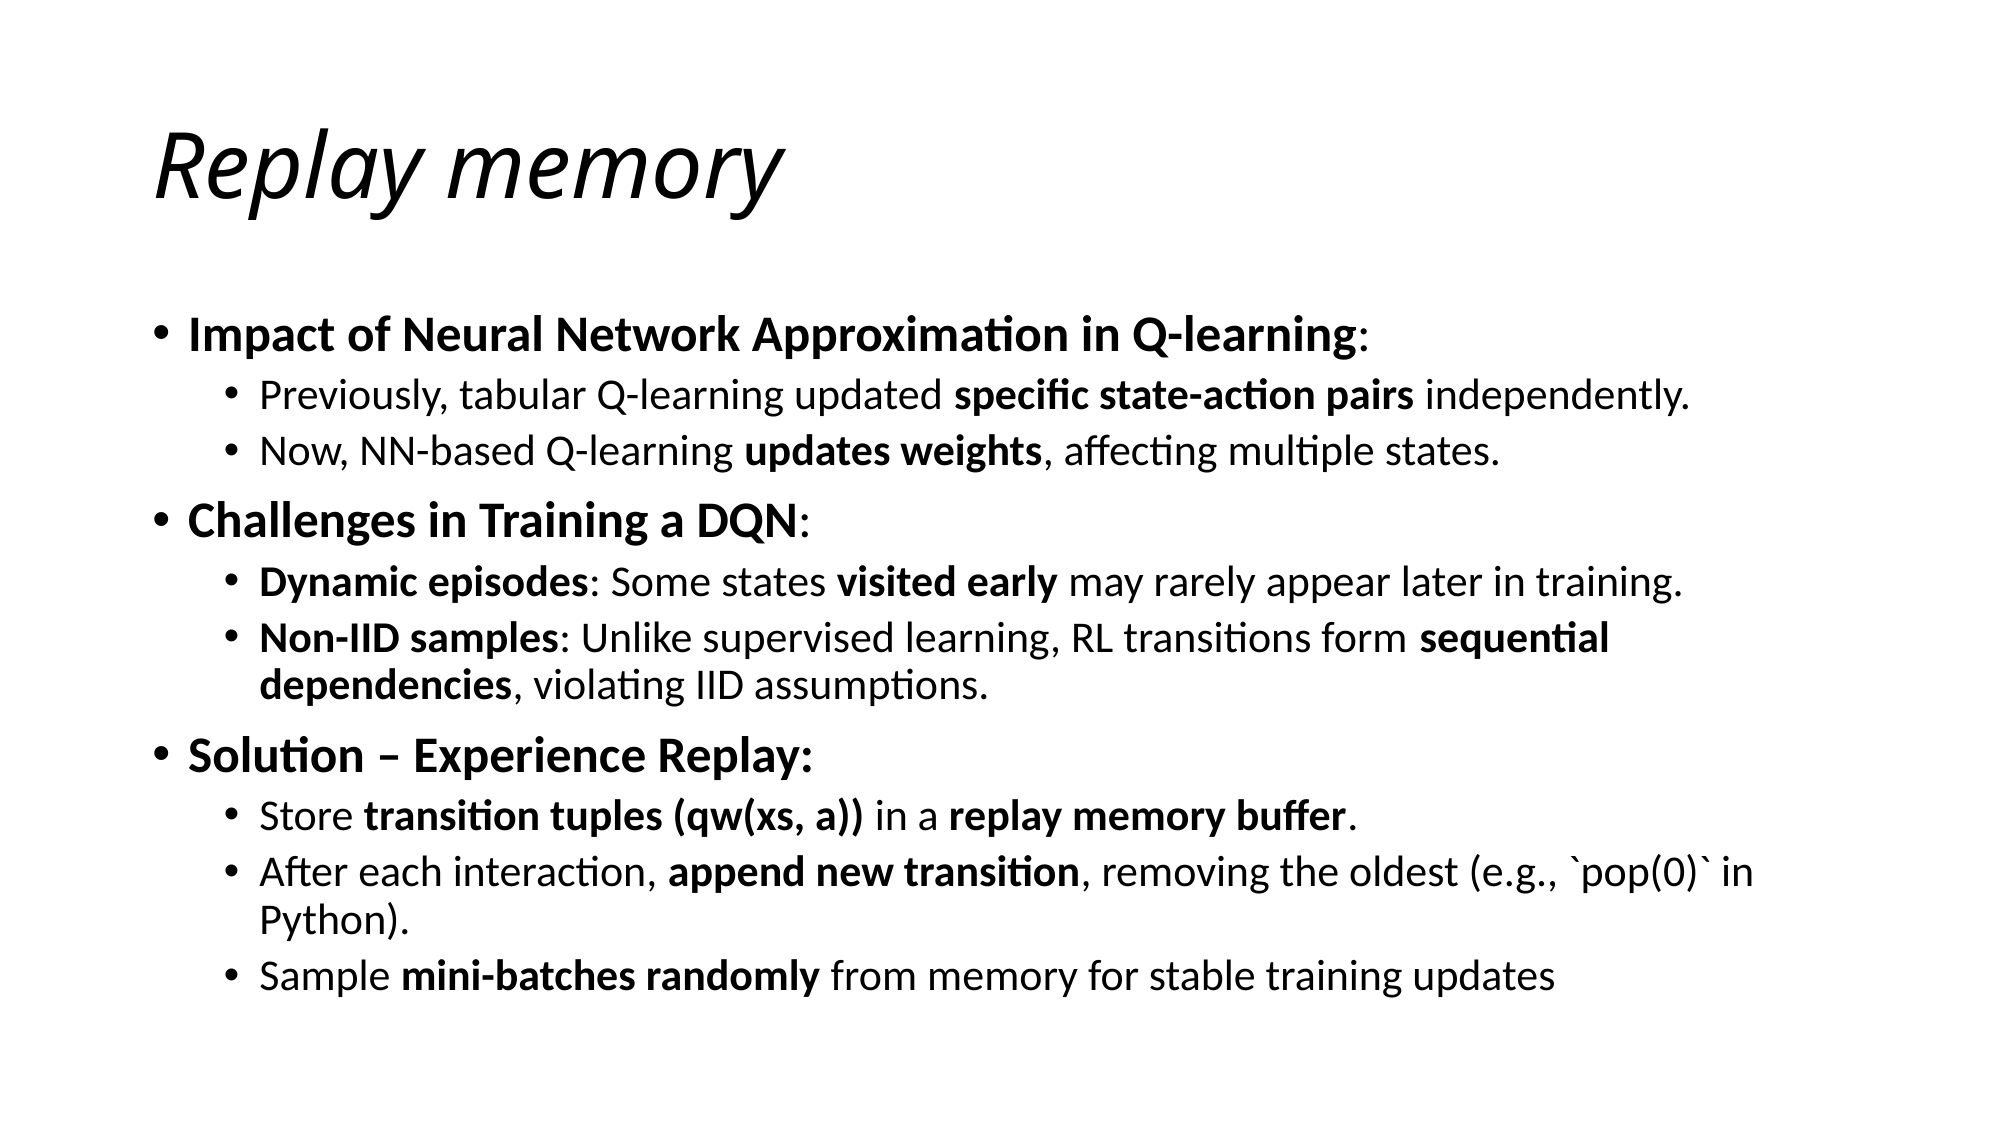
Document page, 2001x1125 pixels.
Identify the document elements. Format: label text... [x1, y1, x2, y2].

list Impact of Neural Network Approximation in Q-learning: Previously, tabular Q-learning updated specific state-action pairs independently. Now, NN-based Q-learning updates weights, affecting multiple states. Challenges in Training a DQN: Dynamic episodes: Some states visited early may rarely appear later in training. Non-IID samples: Unlike supervised learning, RL transitions form sequential dependencies, violating IID assumptions. Solution – Experience Replay: Store transition tuples (qw(xs, a)) in a replay memory buffer. After each interaction, append new transition, removing the oldest (e.g., `pop(0)` in Python). Sample mini-batches randomly from memory for stable training updates [137, 299, 1863, 1014]
title Replay memory [137, 59, 1863, 278]
